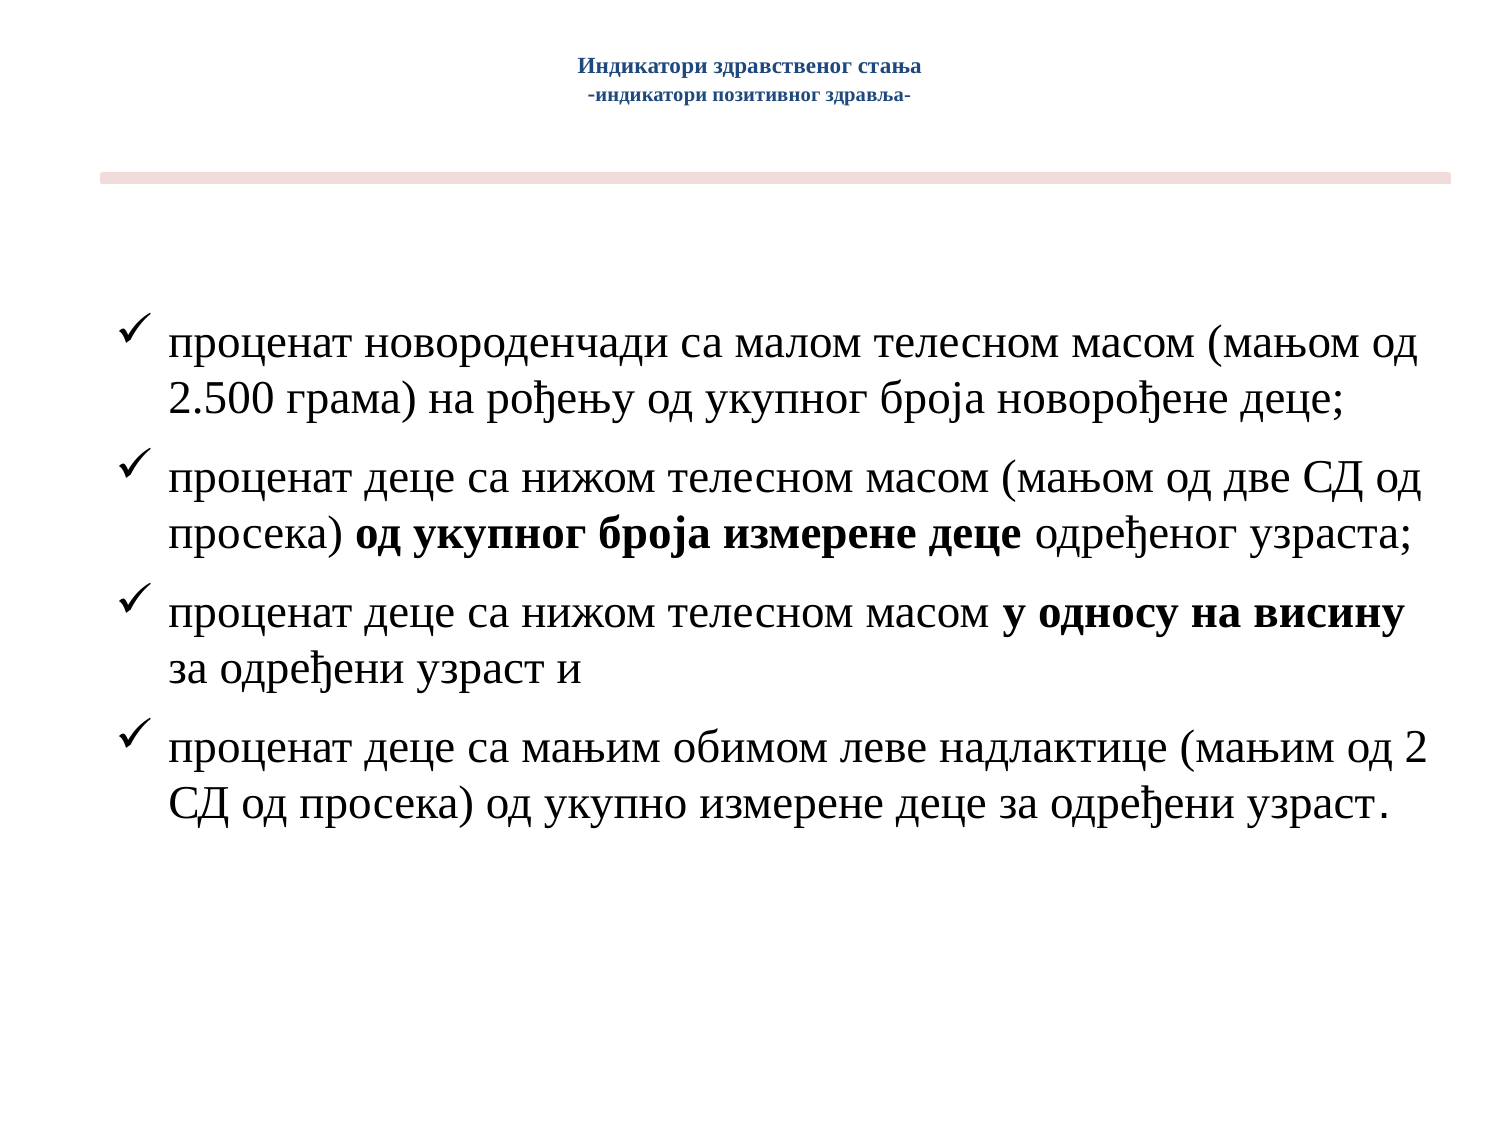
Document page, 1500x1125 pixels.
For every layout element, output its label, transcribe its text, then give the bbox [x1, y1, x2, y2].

picture [100, 172, 1451, 184]
title Индикатори здравственог стања -индикатори позитивног здравља- [112, 42, 1388, 114]
list проценат новороденчади са малом телесном масом (мањом од 2.500 грама) на рођењу од укупног броја новорођене деце; проценат деце са нижом телесном масом (мањом од две СД од просека) од укупног броја измерене деце одређеног узраста; проценат деце са нижом телесном масом у односу на висину за одређени узраст и проценат деце са мањим обимом леве надлактице (мањим од 2 СД од просека) од укупно измерене деце за одређени узраст. [100, 302, 1451, 956]
